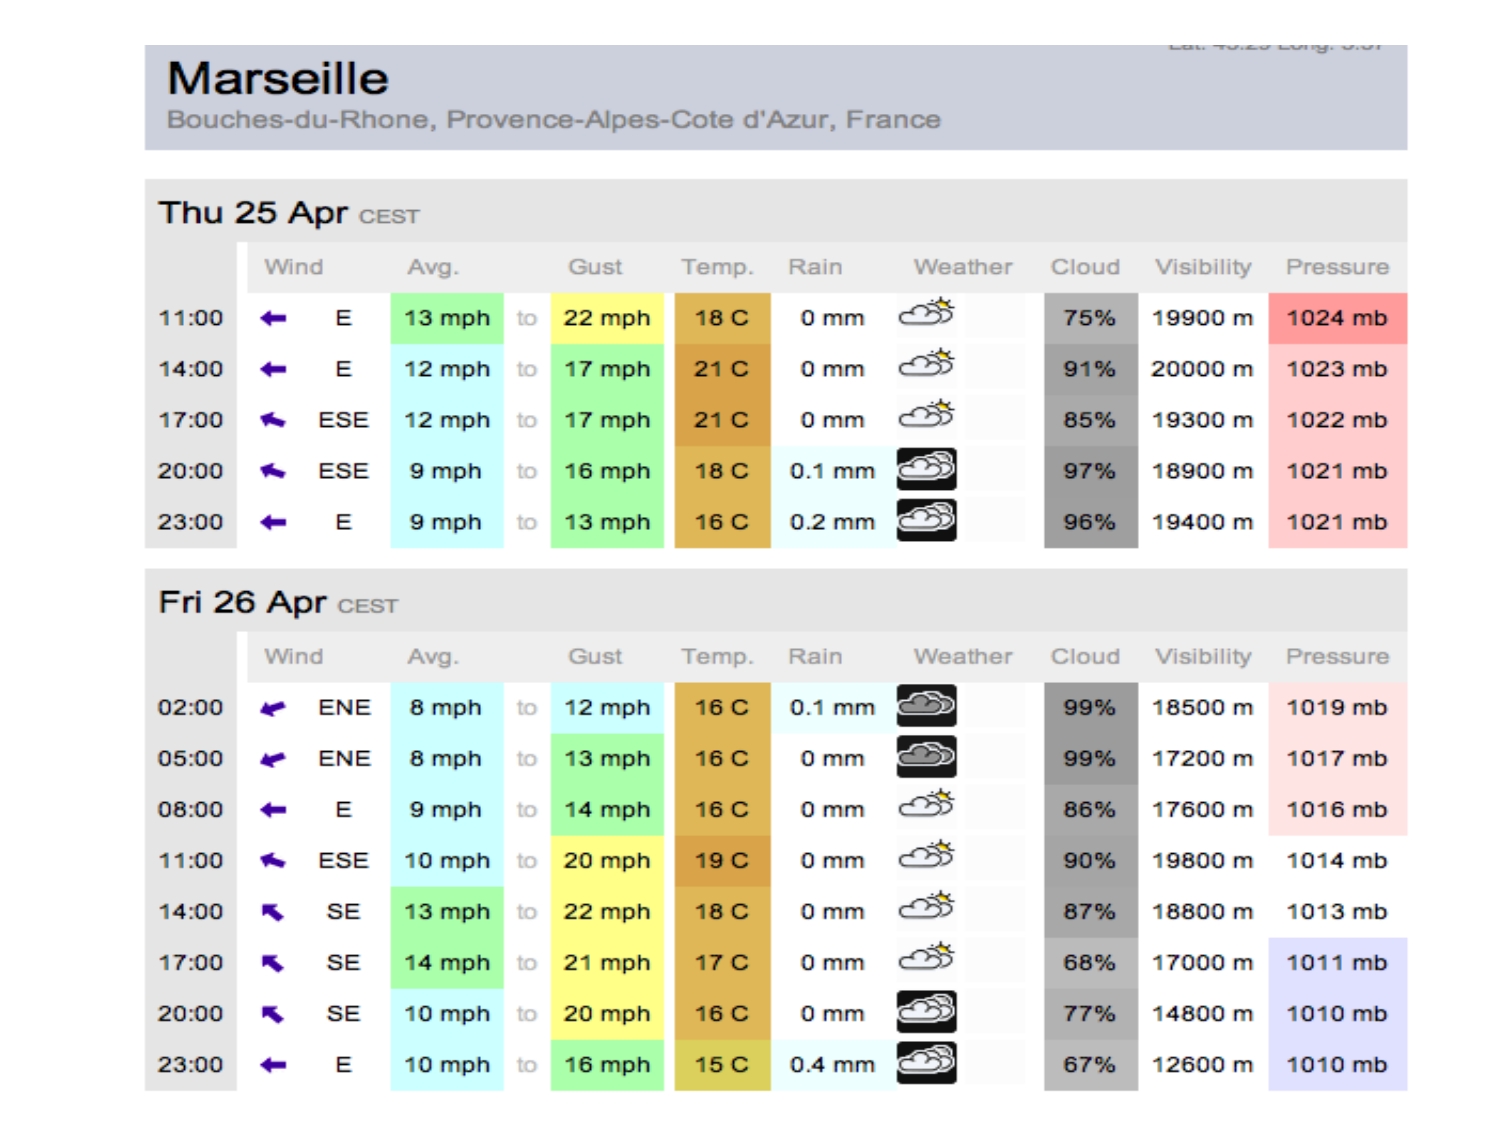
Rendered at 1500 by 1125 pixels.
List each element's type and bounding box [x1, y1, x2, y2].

picture [136, 44, 1438, 1098]
